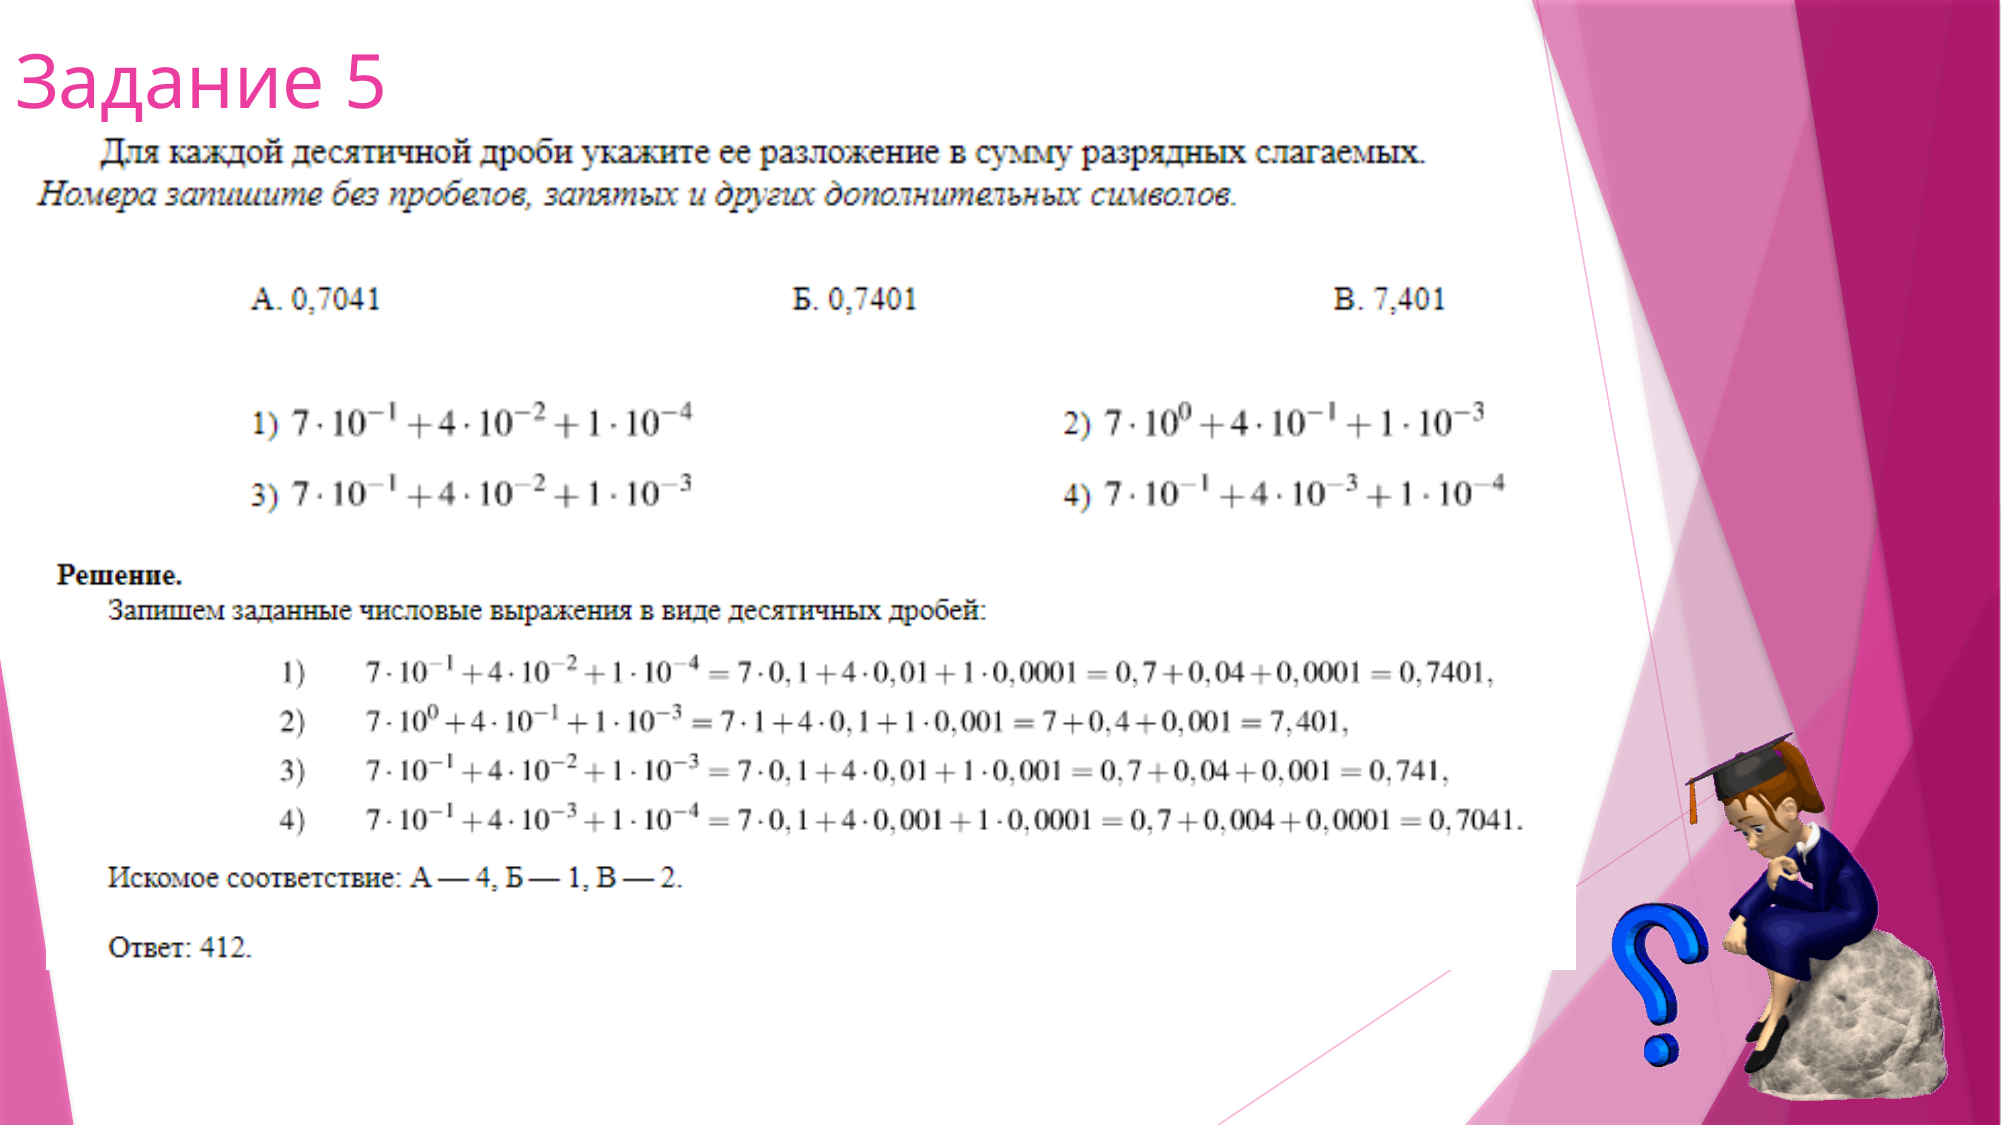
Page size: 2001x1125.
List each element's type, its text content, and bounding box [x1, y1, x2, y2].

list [19, 133, 1547, 529]
title Задание 5 [0, 26, 1411, 243]
picture [46, 543, 1576, 971]
picture [1585, 719, 1961, 1111]
